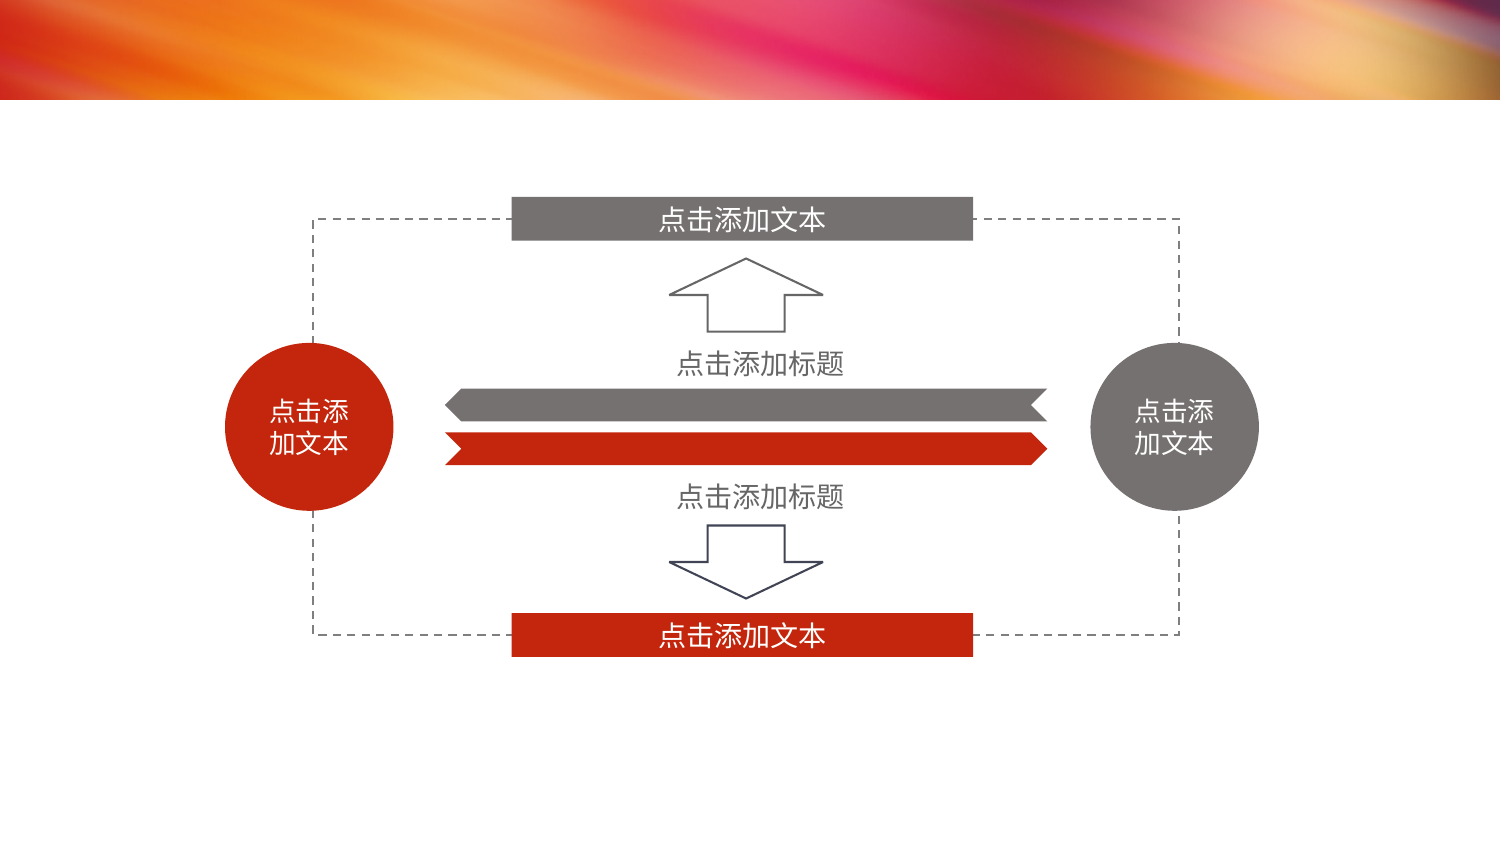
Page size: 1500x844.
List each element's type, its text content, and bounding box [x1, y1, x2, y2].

text_box 点击添加文本 [1089, 341, 1260, 512]
text_box [668, 257, 824, 333]
picture [0, 0, 1500, 100]
text_box [312, 218, 1180, 636]
text_box [668, 524, 824, 600]
text_box [443, 387, 1050, 423]
text_box 点击添加文本 [511, 612, 974, 658]
text_box [442, 431, 1049, 467]
text_box 点击添加文本 [511, 196, 974, 242]
text_box 点击添加标题 [667, 474, 855, 518]
text_box 点击添加文本 [223, 341, 395, 512]
text_box 点击添加标题 [667, 341, 855, 385]
